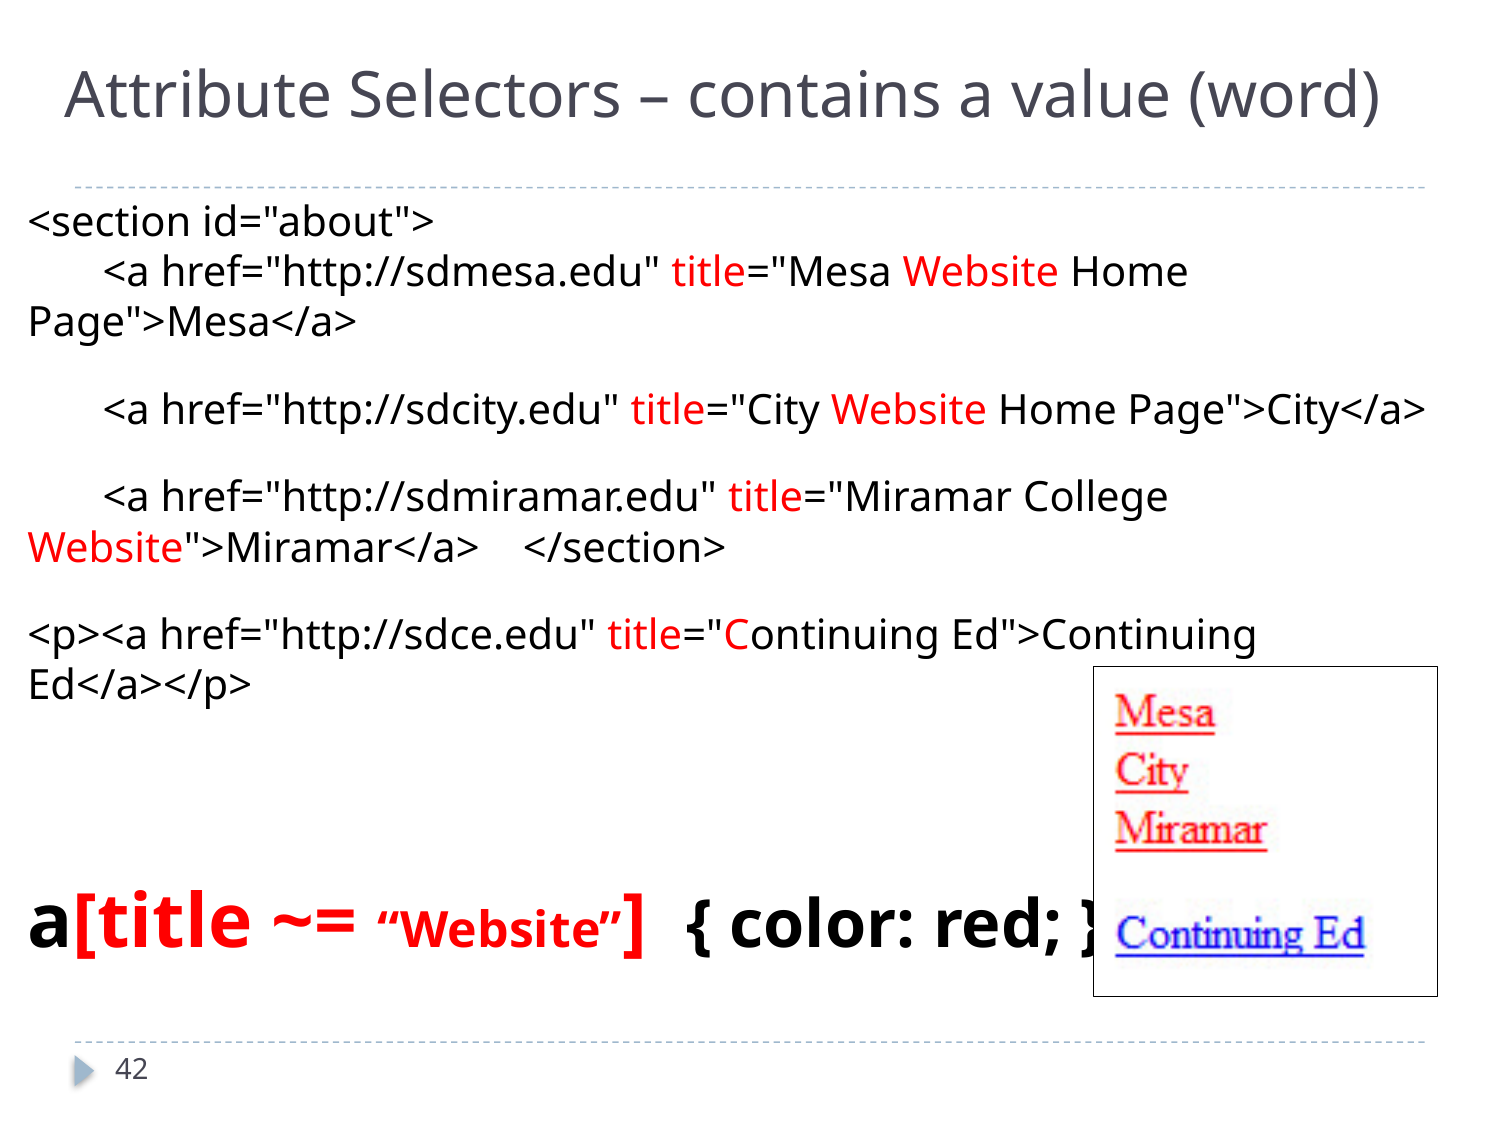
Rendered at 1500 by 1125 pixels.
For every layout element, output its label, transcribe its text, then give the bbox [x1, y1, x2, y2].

picture [1093, 666, 1438, 996]
title Attribute Selectors – contains a value (word) [50, 37, 1400, 138]
slide_number 42 [100, 1050, 426, 1103]
list <section id="about"> <a href="http://sdmesa.edu" title="Mesa Website Home Page">Mesa</a> <a href="http://sdcity.edu" title="City Website Home Page">City</a> <a href="http://sdmiramar.edu" title="Miramar College Website">Miramar</a> </section> <p><a href="http://sdce.edu" title="Continuing Ed">Continuing Ed</a></p> a[title ~= “Website”] { color: red; } [12, 187, 1475, 1050]
